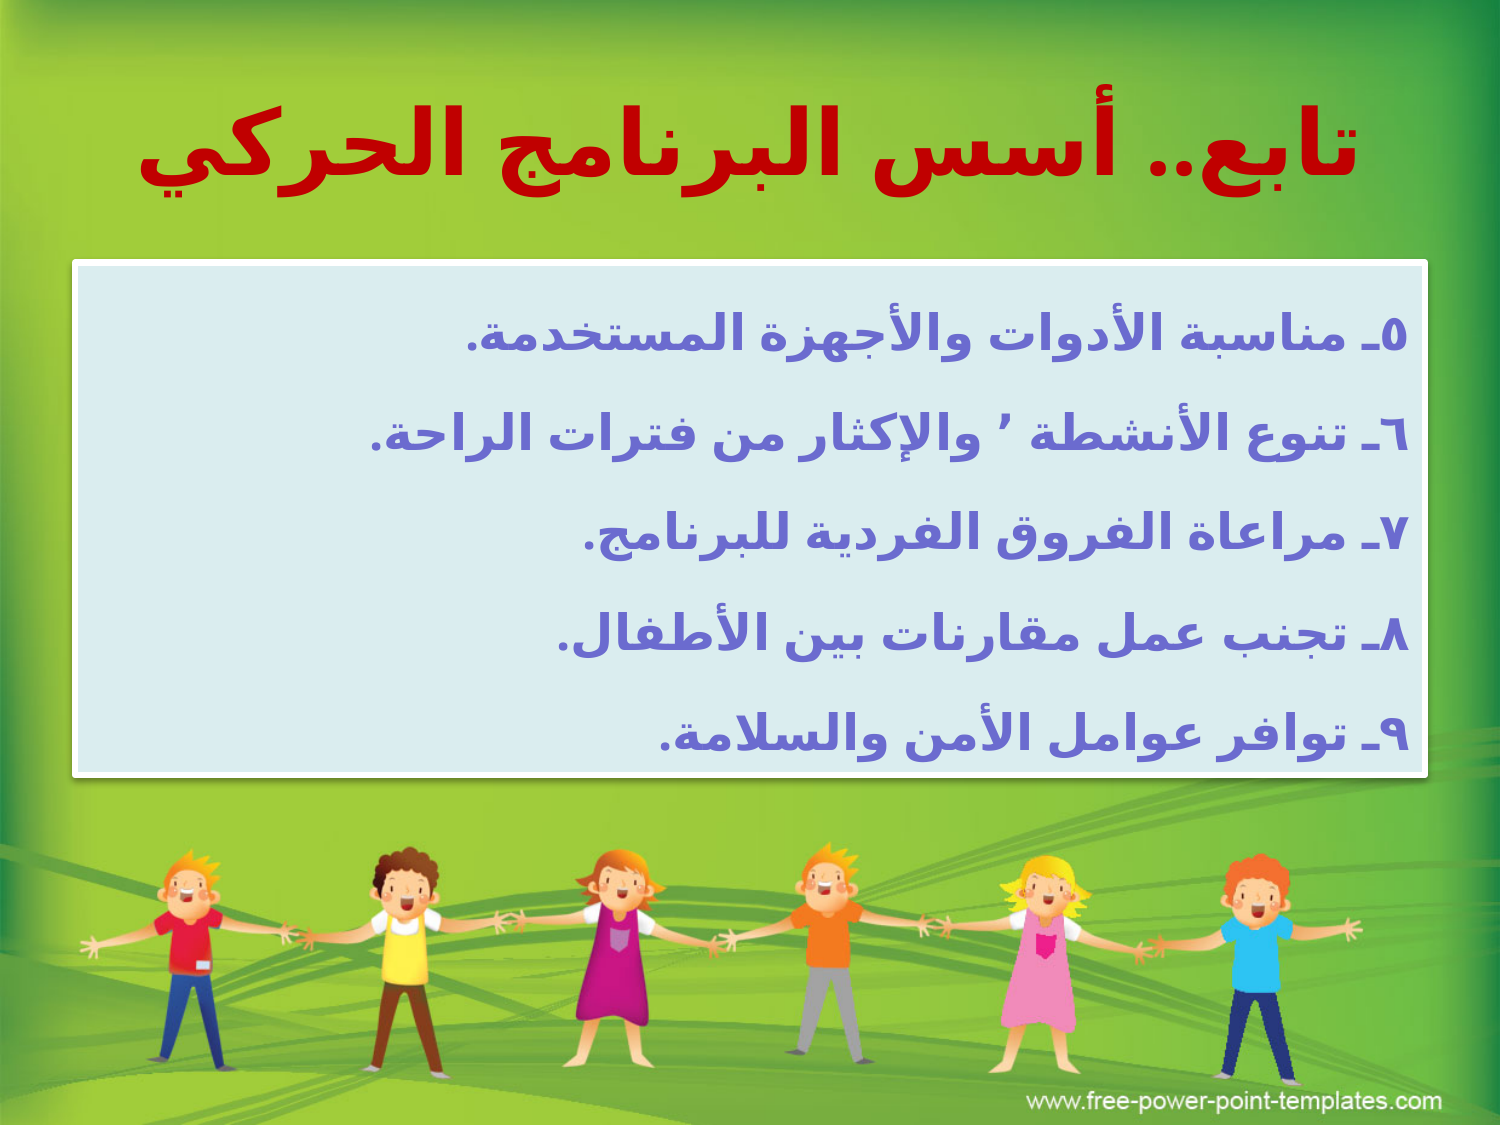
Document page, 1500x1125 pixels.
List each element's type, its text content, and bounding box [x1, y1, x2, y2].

title تابع.. أسس البرنامج الحركي [75, 45, 1425, 233]
picture [0, 0, 1500, 1125]
list ٥ـ مناسبة الأدوات والأجهزة المستخدمة. ٦ـ تنوع الأنشطة ٬ والإكثار من فترات الراحة. ٧ـ مراعاة الفروق الفردية للبرنامج. ٨ـ تجنب عمل مقارنات بين الأطفال. ٩ـ توافر عوامل الأمن والسلامة. [72, 259, 1428, 778]
